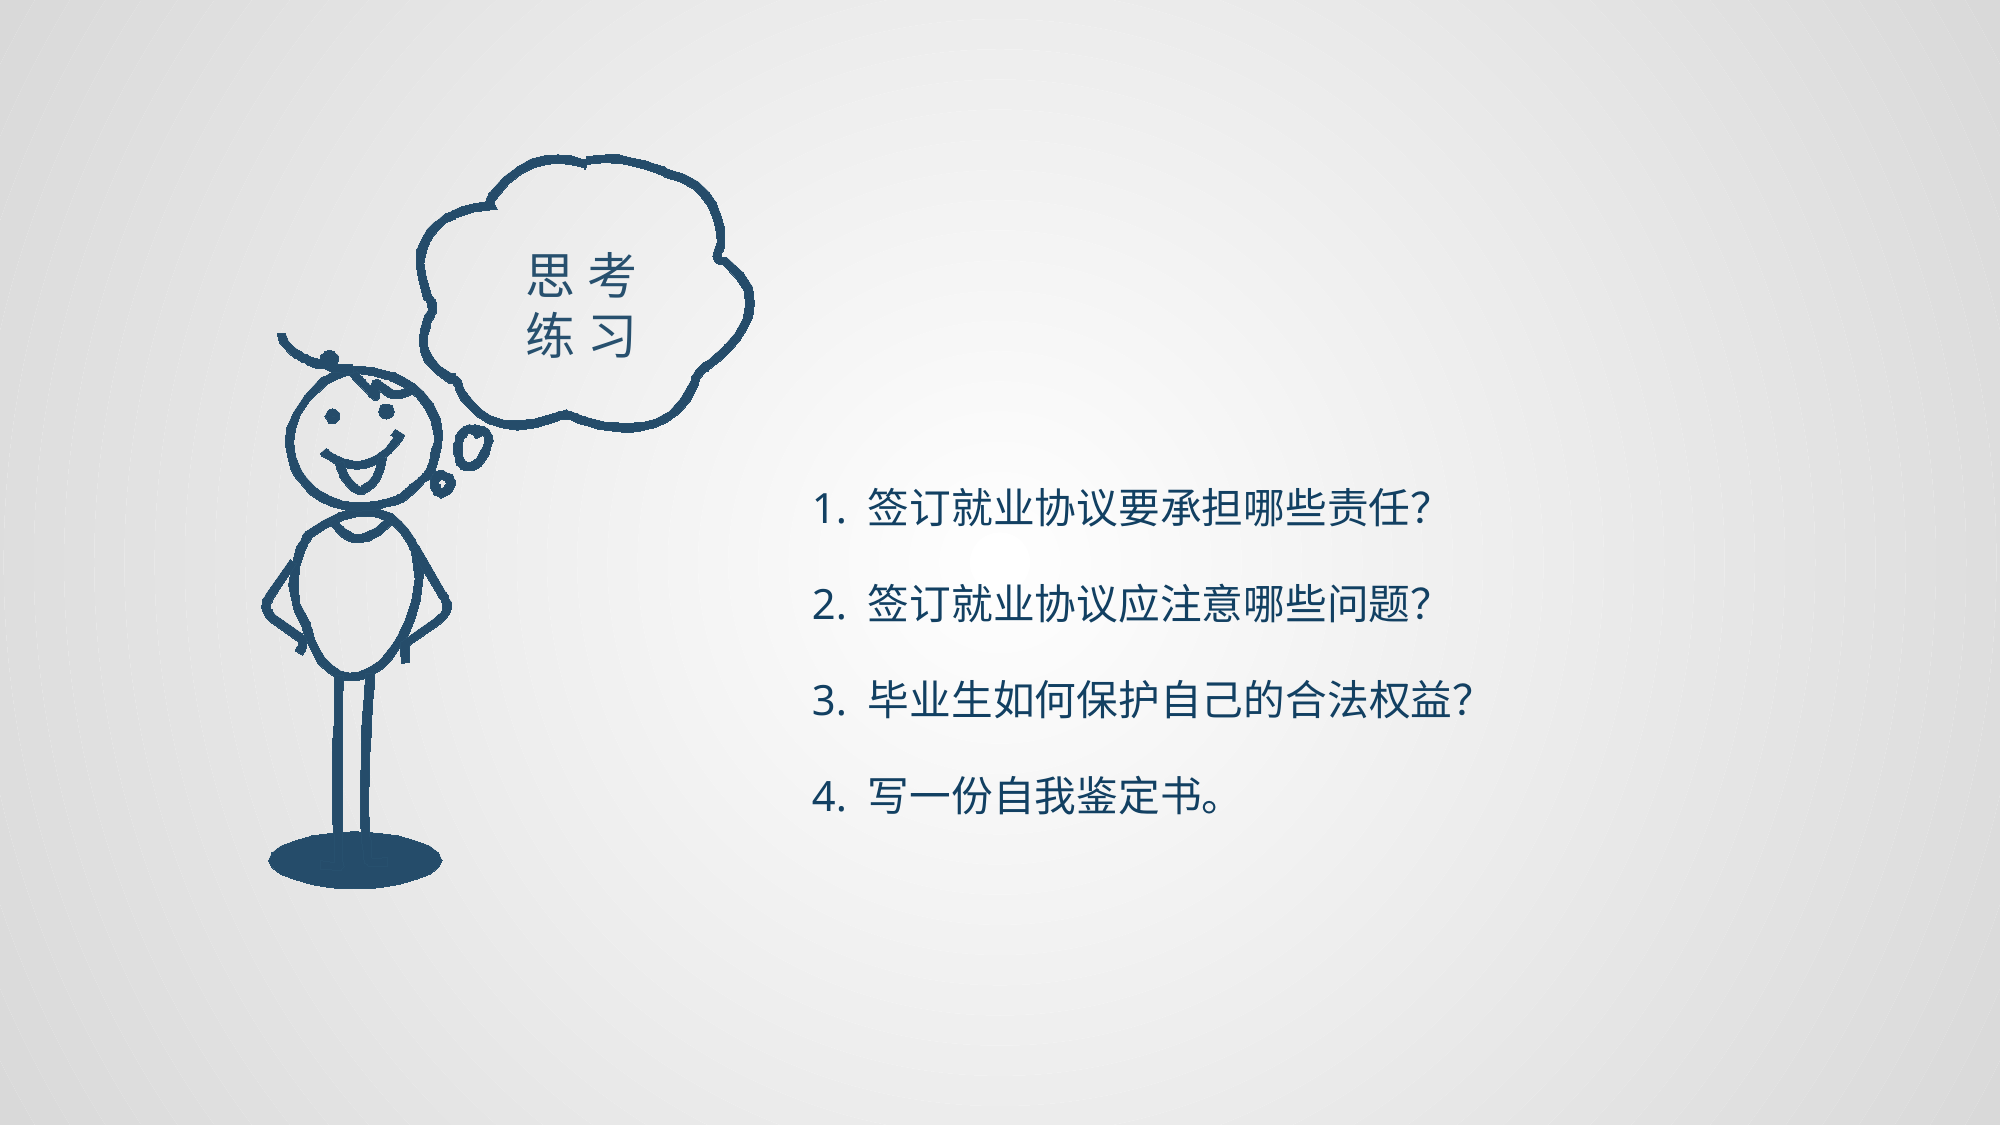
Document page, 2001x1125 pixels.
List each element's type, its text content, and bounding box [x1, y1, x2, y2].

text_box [261, 154, 755, 889]
text_box 1. 签订就业协议要承担哪些责任？ 2. 签订就业协议应注意哪些问题？ 3. 毕业生如何保护自己的合法权益？ 4. 写一份自我鉴定书。 [797, 442, 1696, 828]
